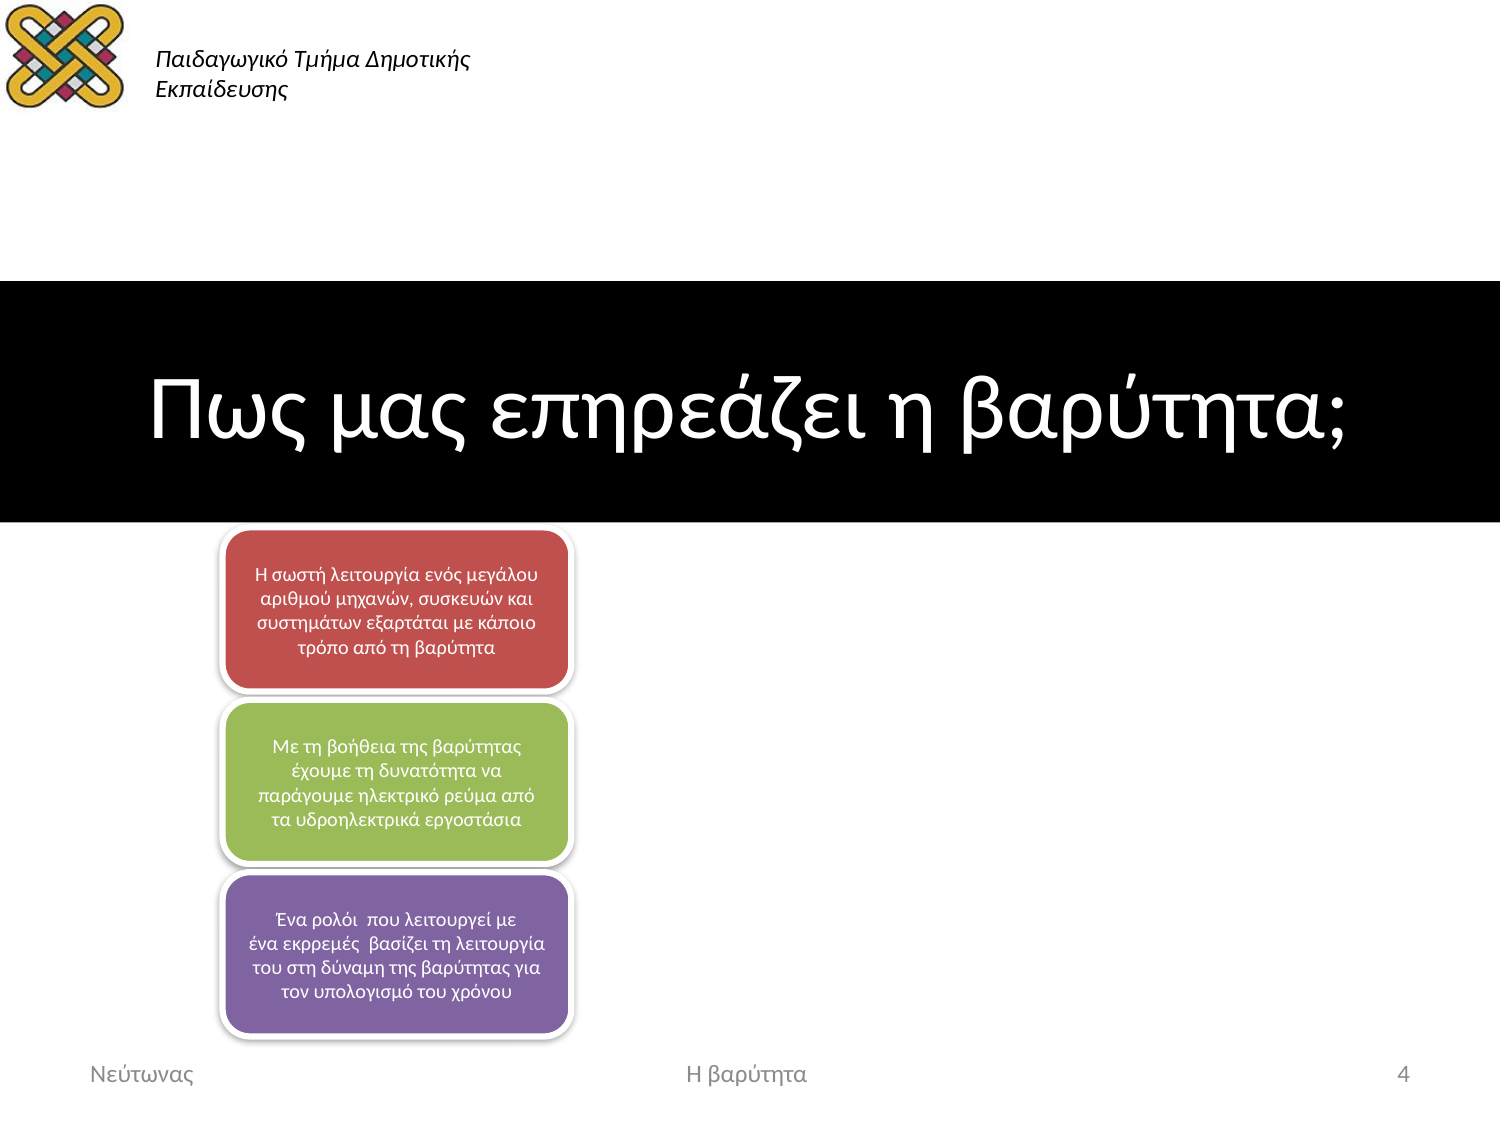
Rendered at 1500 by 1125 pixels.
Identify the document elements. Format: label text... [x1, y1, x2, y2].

slide_number 4 [1074, 1042, 1425, 1103]
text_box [222, 527, 1192, 1037]
footer Η βαρύτητα [512, 1045, 988, 1103]
slide_number Νεύτωνας [75, 1042, 425, 1103]
title Πως μας επηρεάζει η βαρύτητα; [0, 281, 1500, 523]
picture [0, 0, 129, 113]
